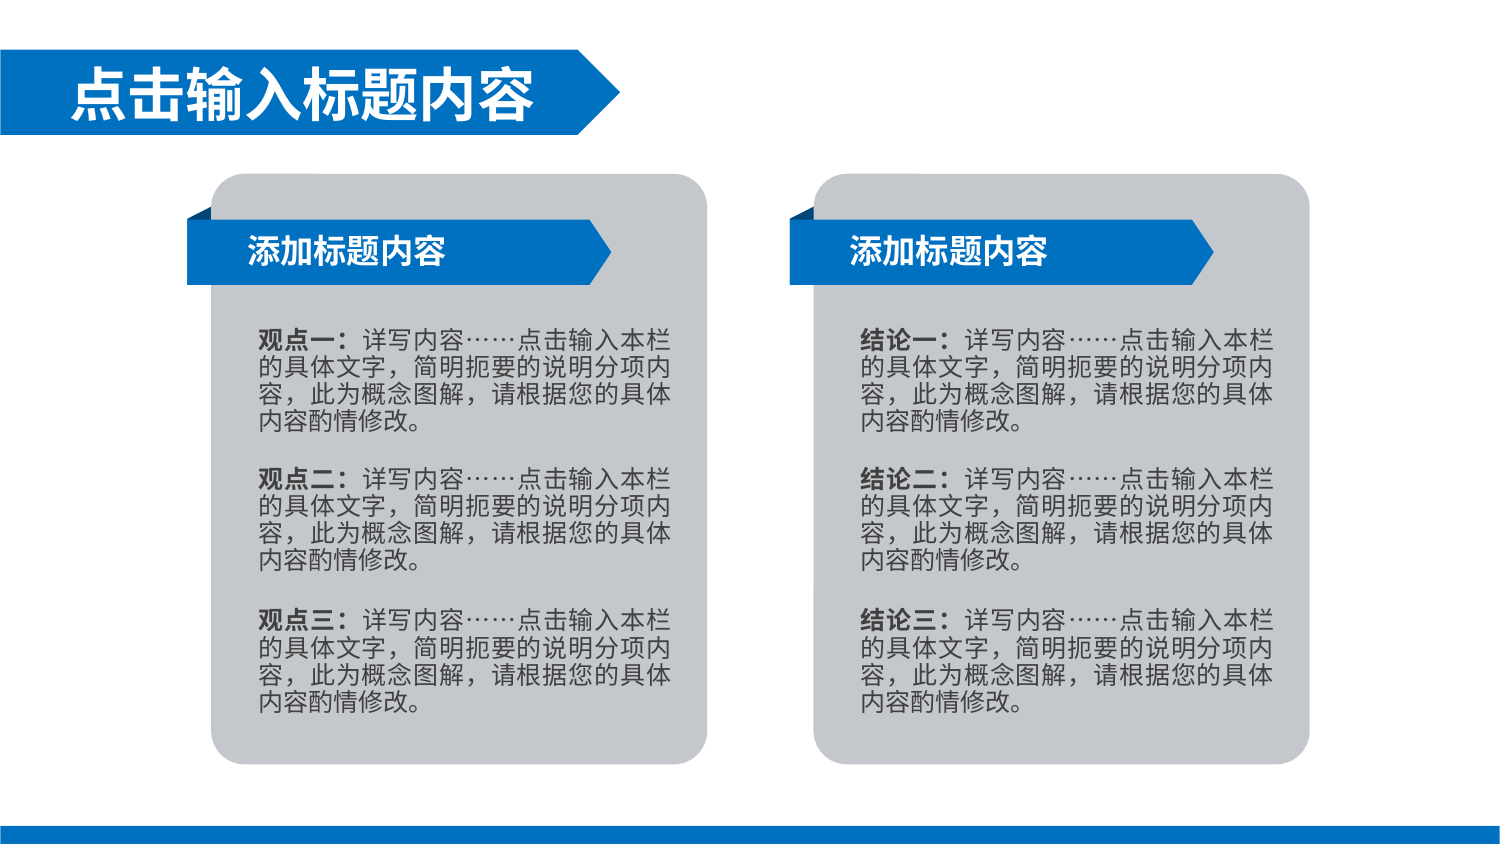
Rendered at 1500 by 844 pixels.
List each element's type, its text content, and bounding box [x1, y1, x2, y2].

text_box 观点三：详写内容……点击输入本栏的具体文字，简明扼要的说明分项内容，此为概念图解，请根据您的具体内容酌情修改。 [258, 607, 672, 717]
text_box 结论三：详写内容……点击输入本栏的具体文字，简明扼要的说明分项内容，此为概念图解，请根据您的具体内容酌情修改。 [860, 607, 1275, 717]
text_box [813, 173, 1310, 765]
text_box [789, 206, 813, 219]
text_box [187, 206, 211, 219]
text_box [0, 47, 623, 137]
text_box [187, 219, 612, 285]
text_box 点击输入标题内容 [54, 51, 551, 136]
text_box [789, 219, 1214, 285]
text_box 结论一：详写内容……点击输入本栏的具体文字，简明扼要的说明分项内容，此为概念图解，请根据您的具体内容酌情修改。 [860, 327, 1275, 436]
text_box 观点二：详写内容……点击输入本栏的具体文字，简明扼要的说明分项内容，此为概念图解，请根据您的具体内容酌情修改。 [258, 466, 672, 575]
text_box 观点一：详写内容……点击输入本栏的具体文字，简明扼要的说明分项内容，此为概念图解，请根据您的具体内容酌情修改。 [258, 327, 672, 436]
text_box [0, 824, 1500, 844]
text_box [211, 173, 708, 765]
text_box 结论二：详写内容……点击输入本栏的具体文字，简明扼要的说明分项内容，此为概念图解，请根据您的具体内容酌情修改。 [860, 466, 1275, 575]
text_box 添加标题内容 [247, 230, 526, 271]
text_box 添加标题内容 [849, 230, 1129, 271]
